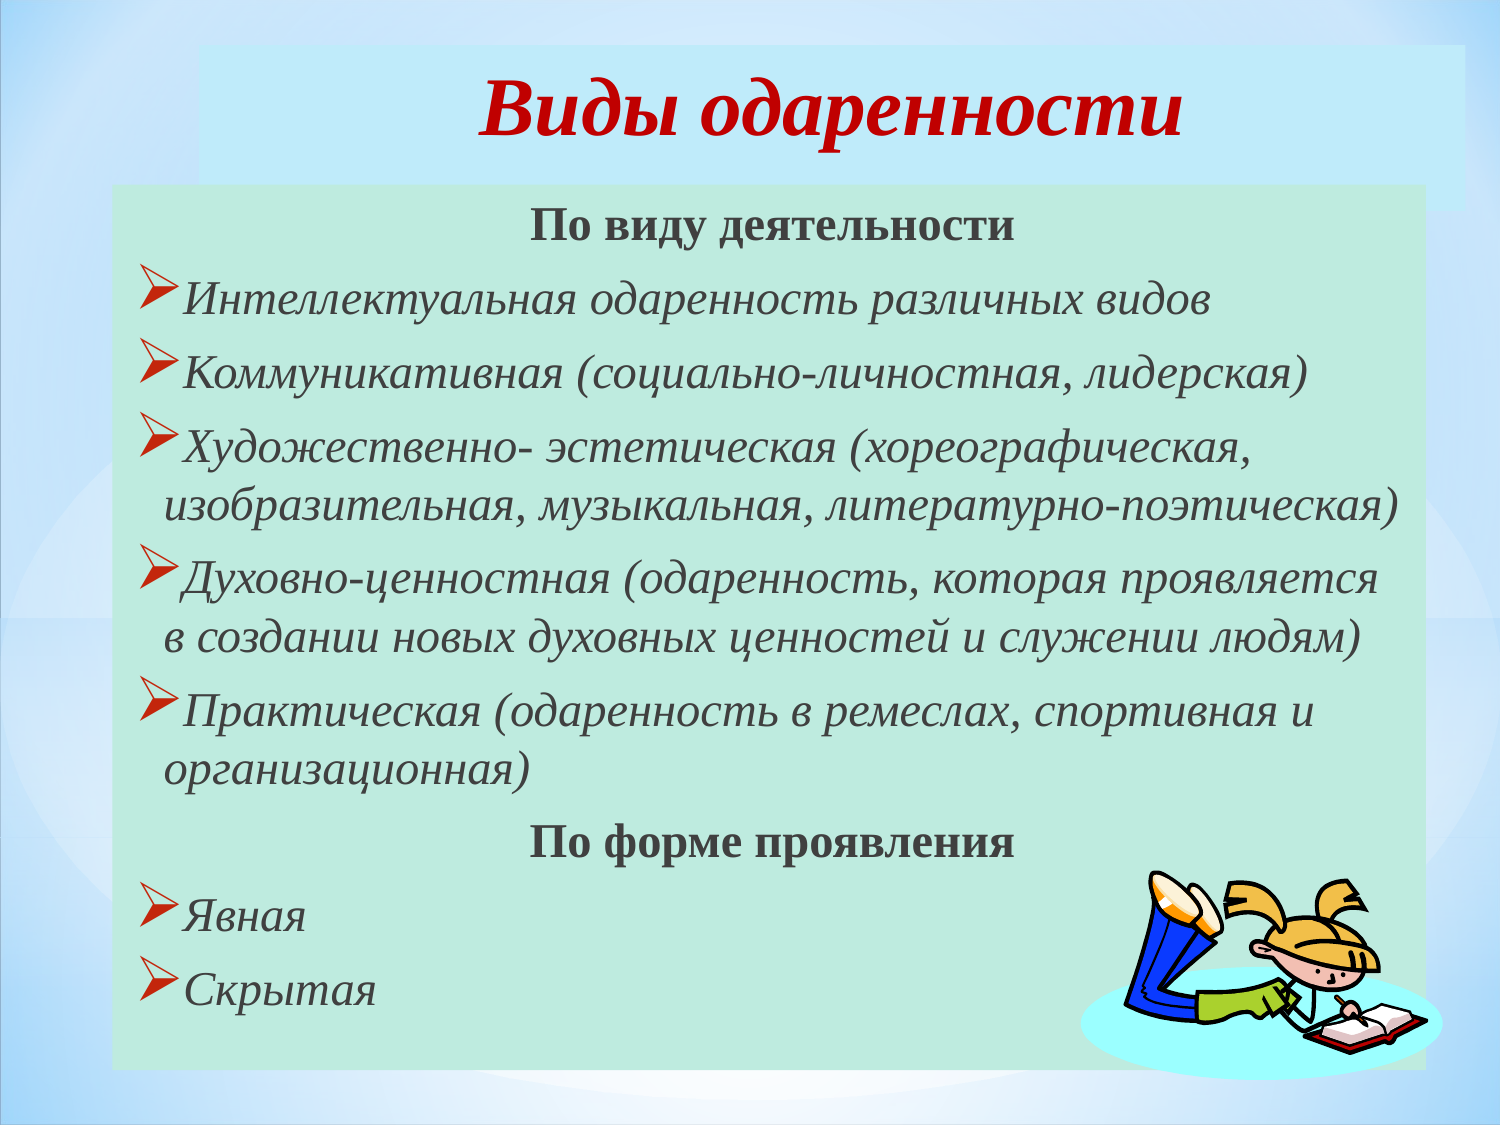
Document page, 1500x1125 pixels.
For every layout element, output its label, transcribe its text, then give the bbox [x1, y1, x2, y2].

list По виду деятельности Интеллектуальная одаренность различных видов Коммуникативная (социально-личностная, лидерская) Художественно- эстетическая (хореографическая, изобразительная, музыкальная, литературно-поэтическая) Духовно-ценностная (одаренность, которая проявляется в создании новых духовных ценностей и служении людям) Практическая (одаренность в ремеслах, спортивная и организационная) По форме проявления Явная Скрытая [112, 184, 1426, 1071]
picture [1080, 869, 1443, 1081]
title Виды одаренности [199, 45, 1466, 211]
